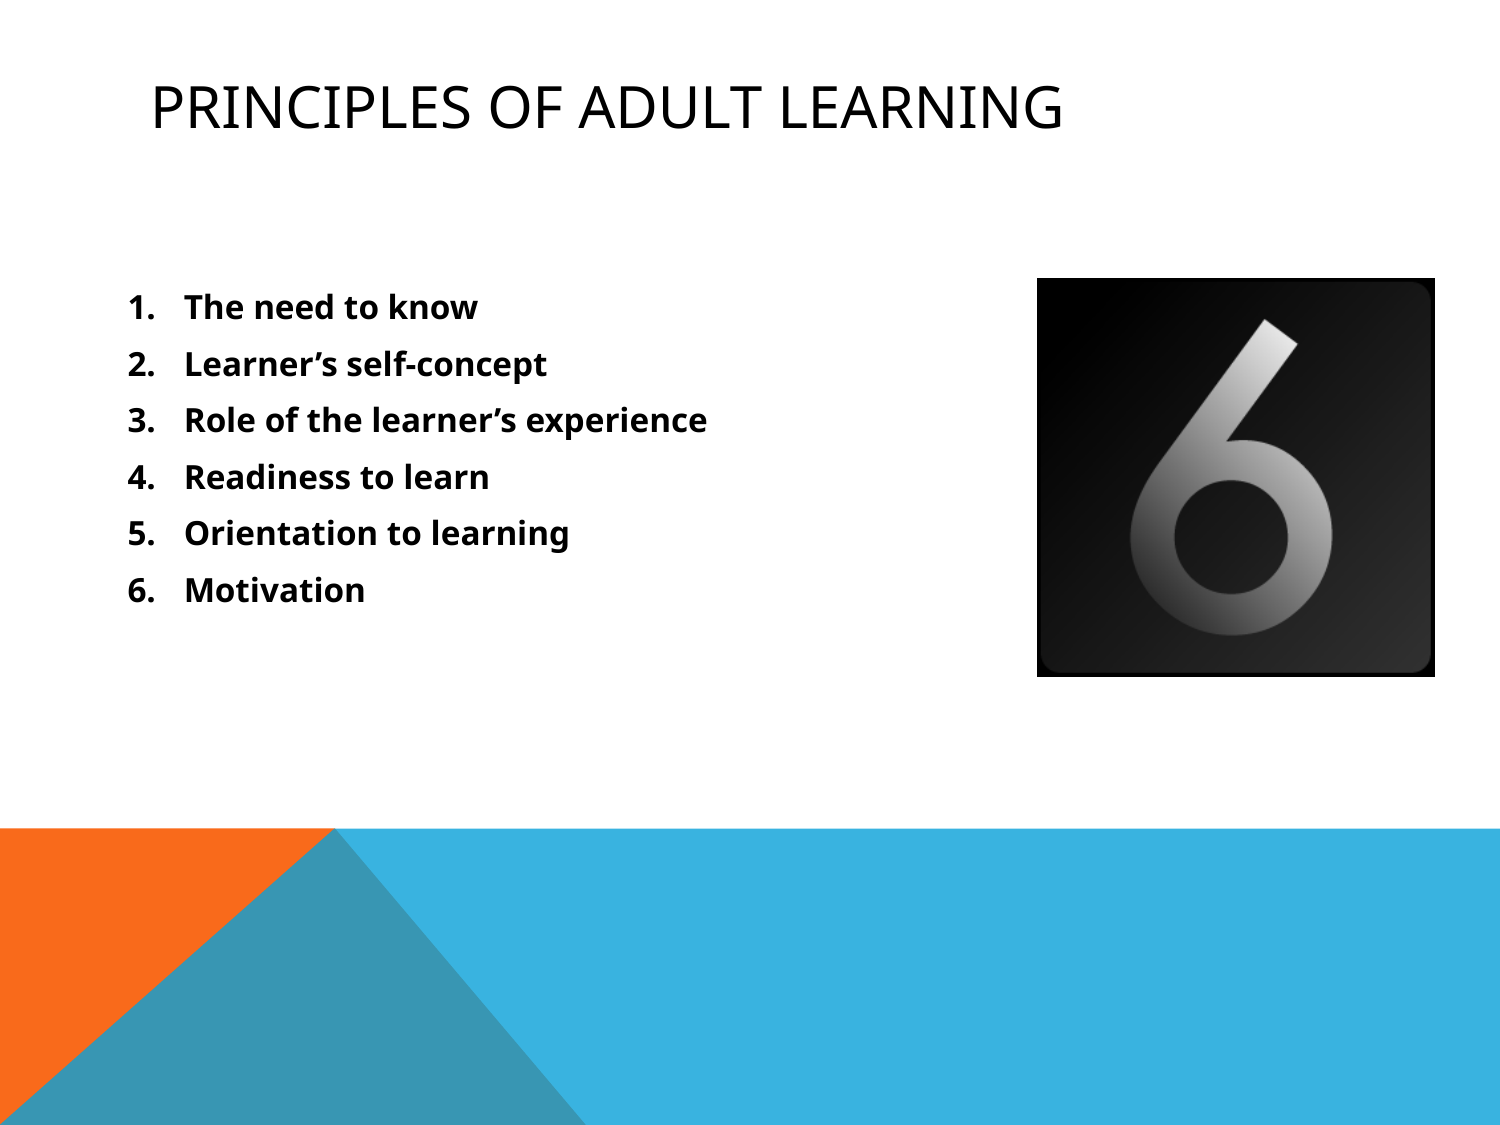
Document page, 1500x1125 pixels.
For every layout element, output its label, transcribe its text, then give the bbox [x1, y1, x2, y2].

picture [1036, 278, 1436, 678]
title principles of adult learning [135, 60, 1369, 150]
list The need to know Learner’s self-concept Role of the learner’s experience Readiness to learn Orientation to learning Motivation [112, 278, 1388, 804]
